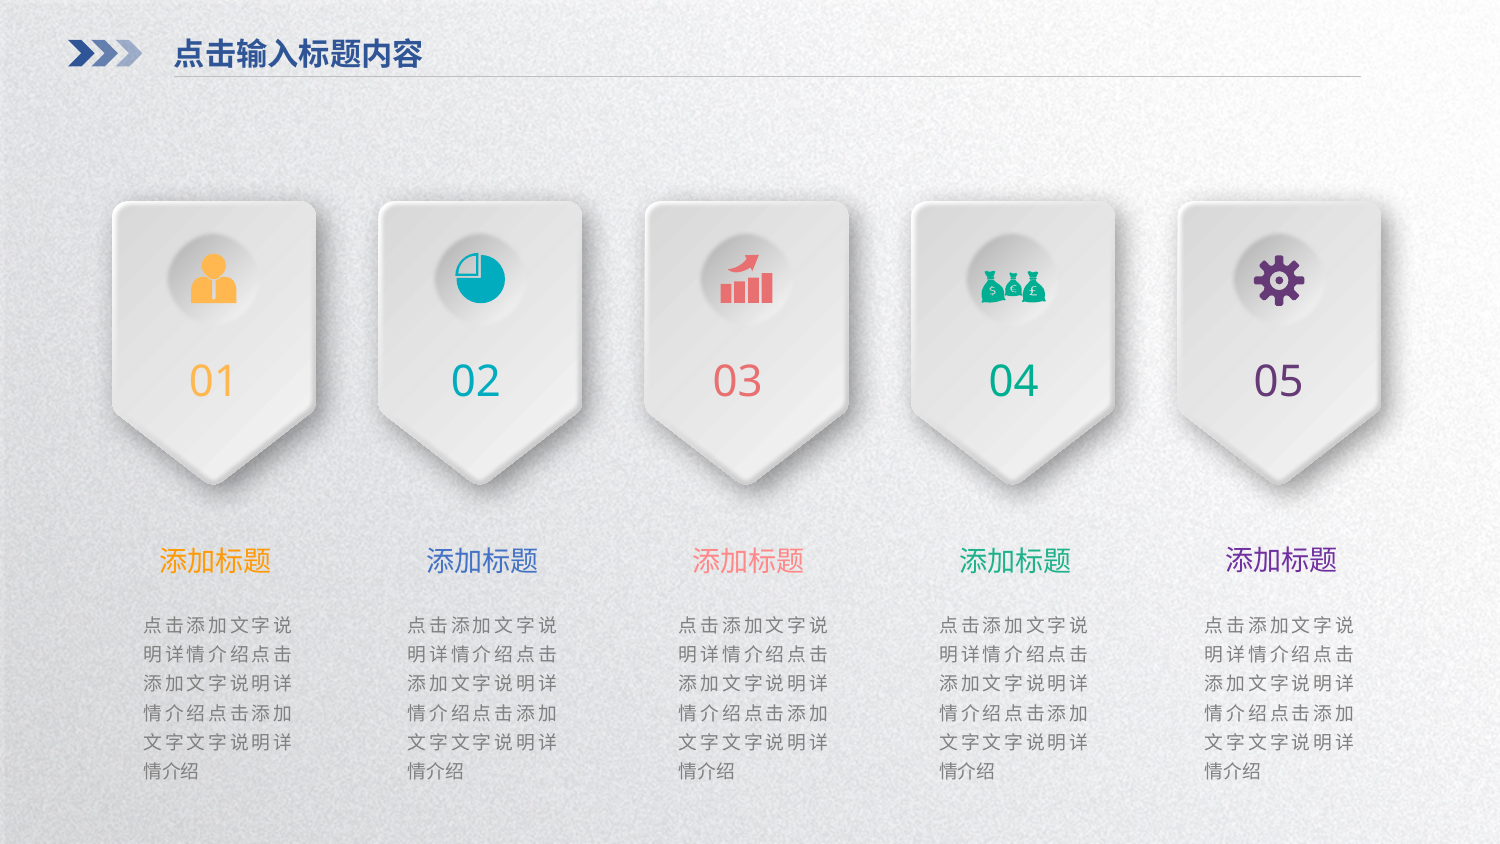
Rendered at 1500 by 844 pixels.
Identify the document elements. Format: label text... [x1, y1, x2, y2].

text_box 添加标题 [935, 536, 1095, 585]
text_box 点击添加文字说明详情介绍点击添加文字说明详情介绍点击添加文字文字说明详情介绍 [924, 599, 1103, 790]
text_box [962, 229, 1063, 330]
picture [0, 0, 1500, 844]
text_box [1177, 200, 1381, 485]
text_box 点击添加文字说明详情介绍点击添加文字说明详情介绍点击添加文字文字说明详情介绍 [664, 599, 843, 790]
text_box 点击输入标题内容 [165, 30, 440, 76]
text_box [378, 200, 582, 485]
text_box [911, 200, 1115, 485]
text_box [163, 229, 264, 330]
text_box 添加标题 [136, 536, 295, 585]
text_box 点击添加文字说明详情介绍点击添加文字说明详情介绍点击添加文字文字说明详情介绍 [393, 599, 572, 790]
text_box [430, 229, 531, 330]
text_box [644, 200, 849, 485]
text_box 点击添加文字说明详情介绍点击添加文字说明详情介绍点击添加文字文字说明详情介绍 [128, 599, 307, 790]
text_box 添加标题 [1202, 535, 1362, 584]
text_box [67, 39, 143, 67]
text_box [1229, 229, 1330, 330]
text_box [111, 200, 316, 485]
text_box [696, 229, 797, 330]
text_box 添加标题 [402, 536, 562, 585]
text_box 添加标题 [669, 536, 829, 585]
text_box 点击添加文字说明详情介绍点击添加文字说明详情介绍点击添加文字文字说明详情介绍 [1189, 599, 1369, 790]
